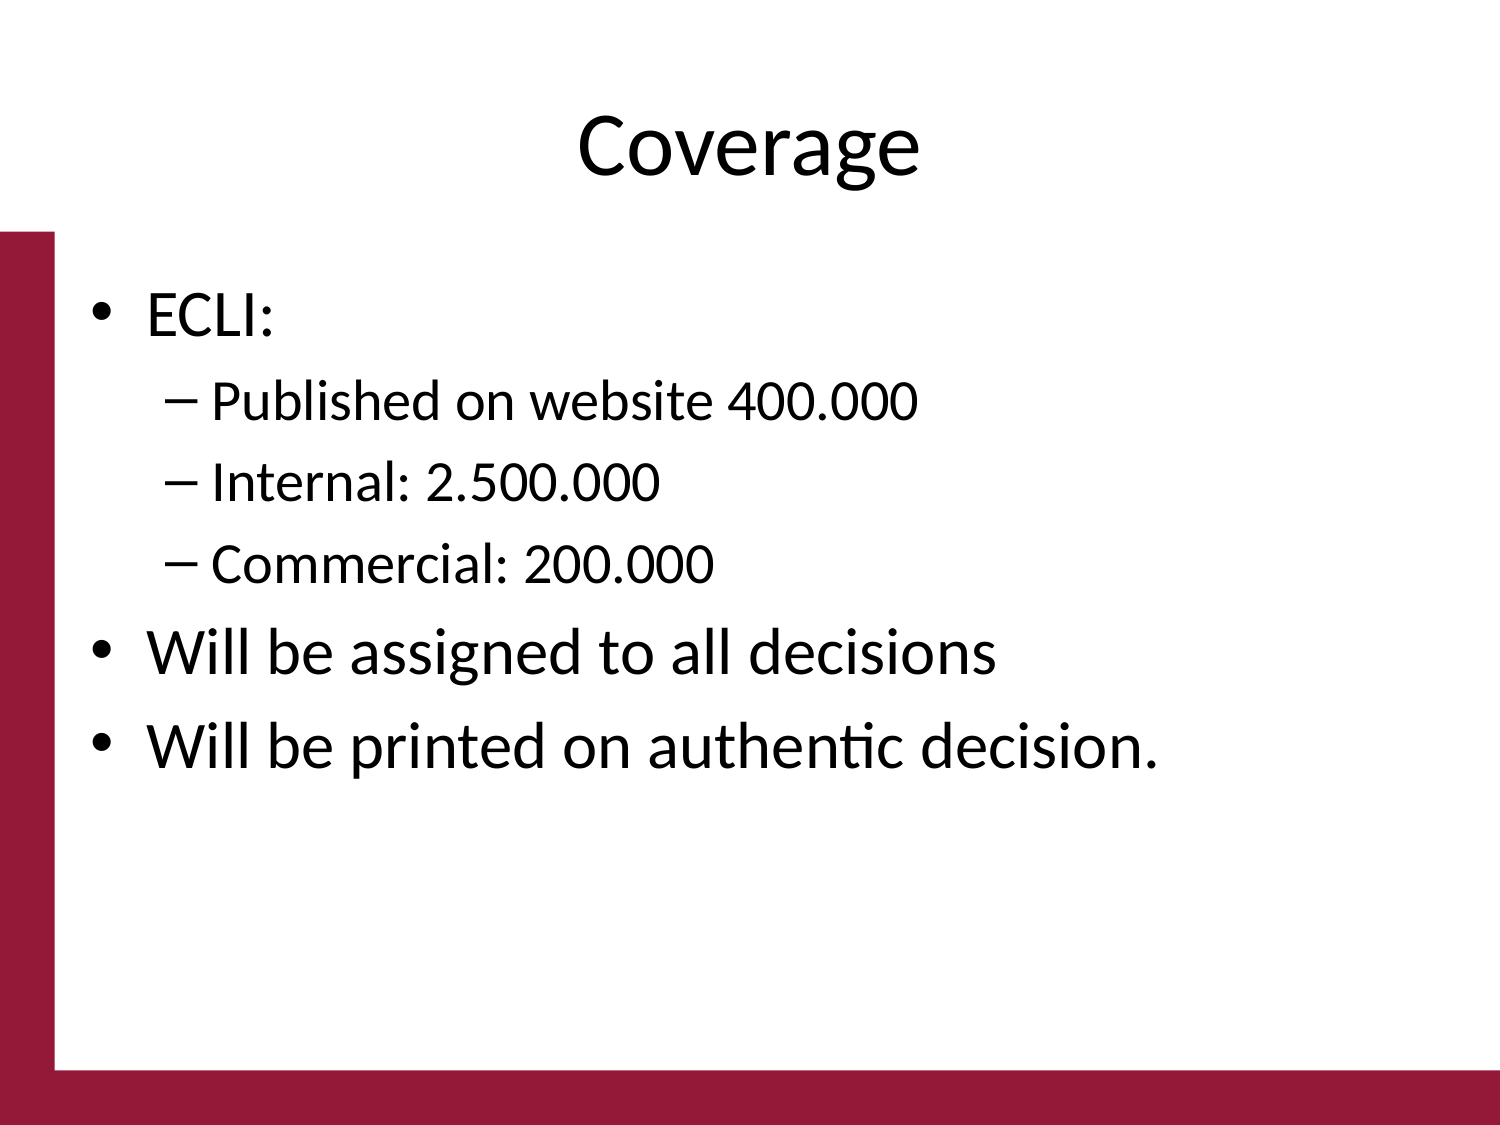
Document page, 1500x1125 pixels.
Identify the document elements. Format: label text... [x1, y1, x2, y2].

title Coverage [75, 45, 1425, 233]
text_box [57, 1068, 1500, 1125]
list ECLI: Published on website 400.000 Internal: 2.500.000 Commercial: 200.000 Will be assigned to all decisions Will be printed on authentic decision. [75, 262, 1425, 1005]
text_box [0, 230, 57, 1125]
